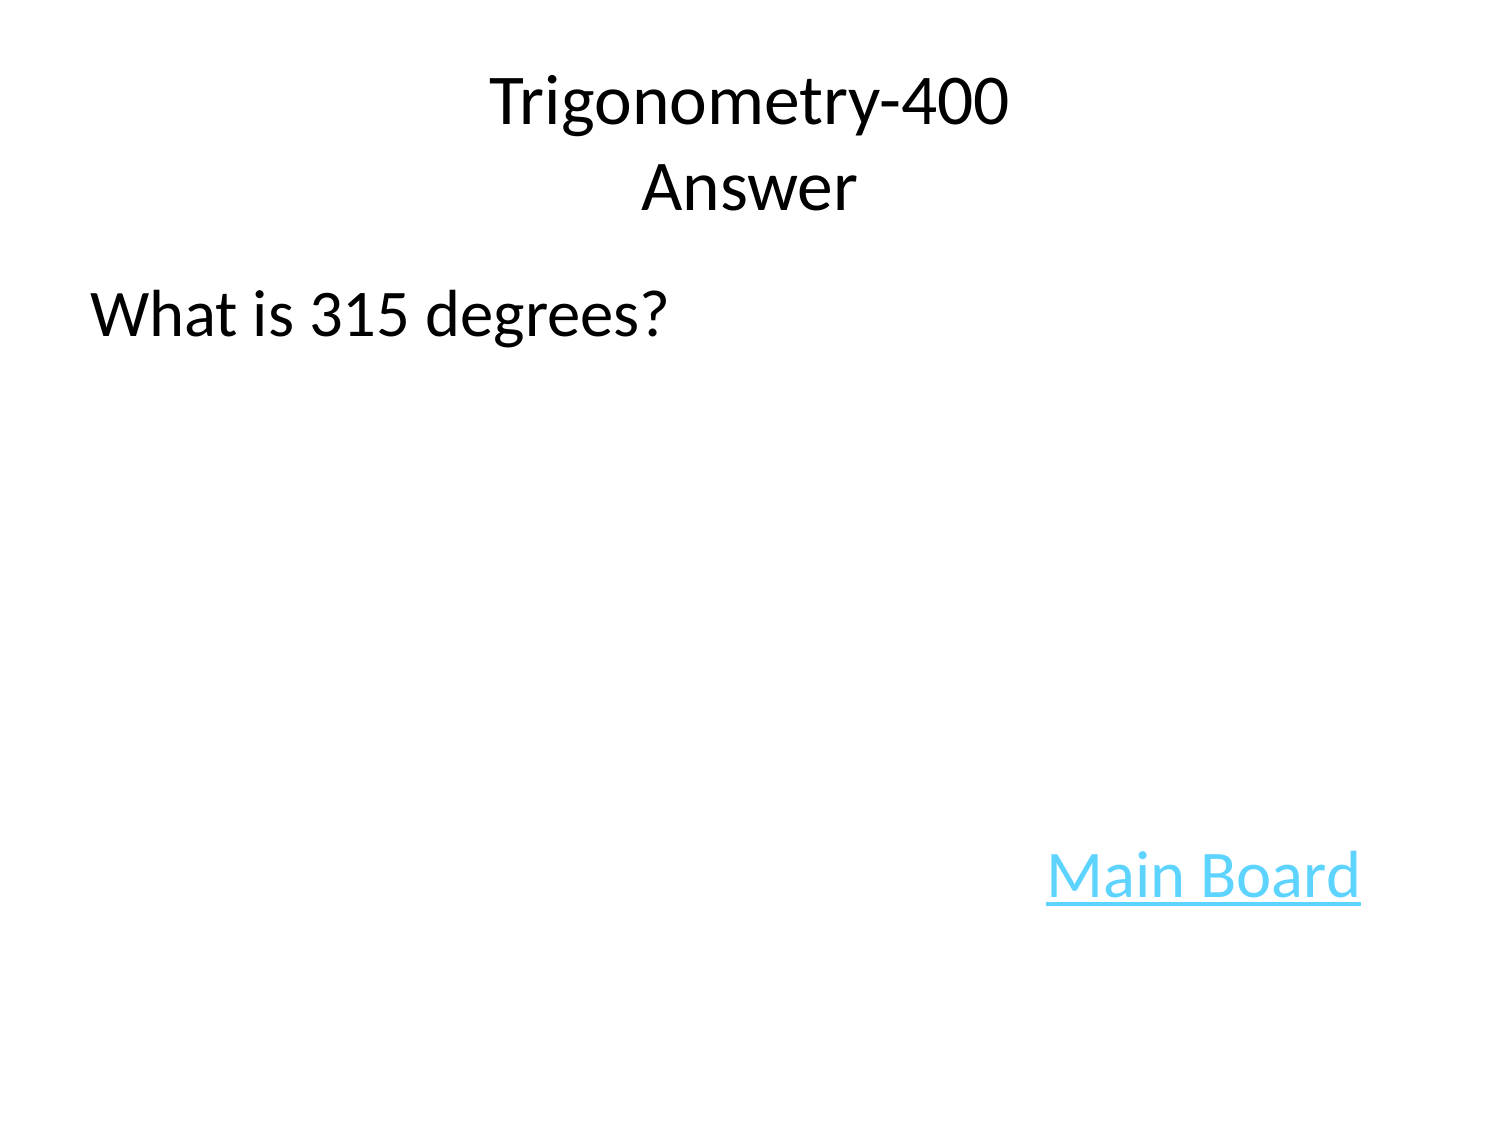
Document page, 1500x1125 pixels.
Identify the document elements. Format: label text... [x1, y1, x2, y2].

title Trigonometry-400 Answer [75, 45, 1425, 233]
list What is 315 degrees? Main Board [75, 262, 1425, 1005]
